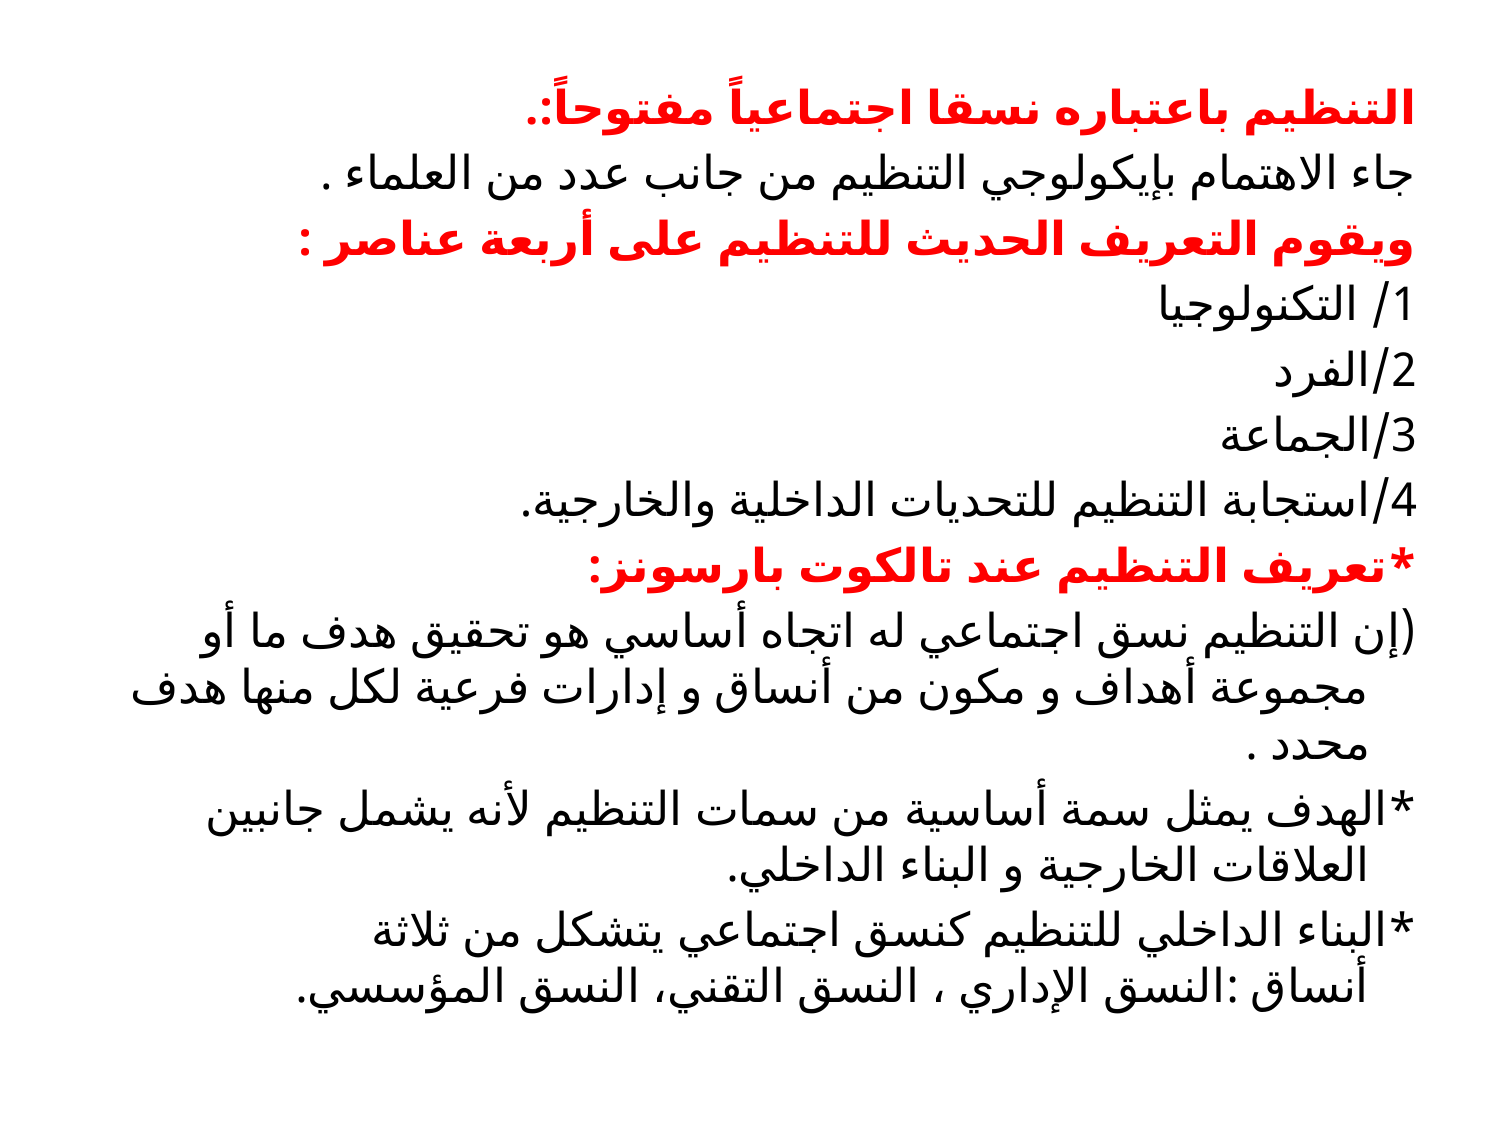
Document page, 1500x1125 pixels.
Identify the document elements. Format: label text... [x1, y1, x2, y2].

list التنظيم باعتباره نسقا اجتماعياً مفتوحاً:. جاء الاهتمام بإيكولوجي التنظيم من جانب عدد من العلماء . ويقوم التعريف الحديث للتنظيم على أربعة عناصر : 1/ التكنولوجيا 2/الفرد 3/الجماعة 4/استجابة التنظيم للتحديات الداخلية والخارجية. *تعريف التنظيم عند تالكوت بارسونز: (إن التنظيم نسق اجتماعي له اتجاه أساسي هو تحقيق هدف ما أو مجموعة أهداف و مكون من أنساق و إدارات فرعية لكل منها هدف محدد . *الهدف يمثل سمة أساسية من سمات التنظيم ﻷنه يشمل جانبين العلاقات الخارجية و البناء الداخلي. *البناء الداخلي للتنظيم كنسق اجتماعي يتشكل من ثلاثة أنساق :النسق الإداري ، النسق التقني، النسق المؤسسي. [82, 70, 1432, 1032]
